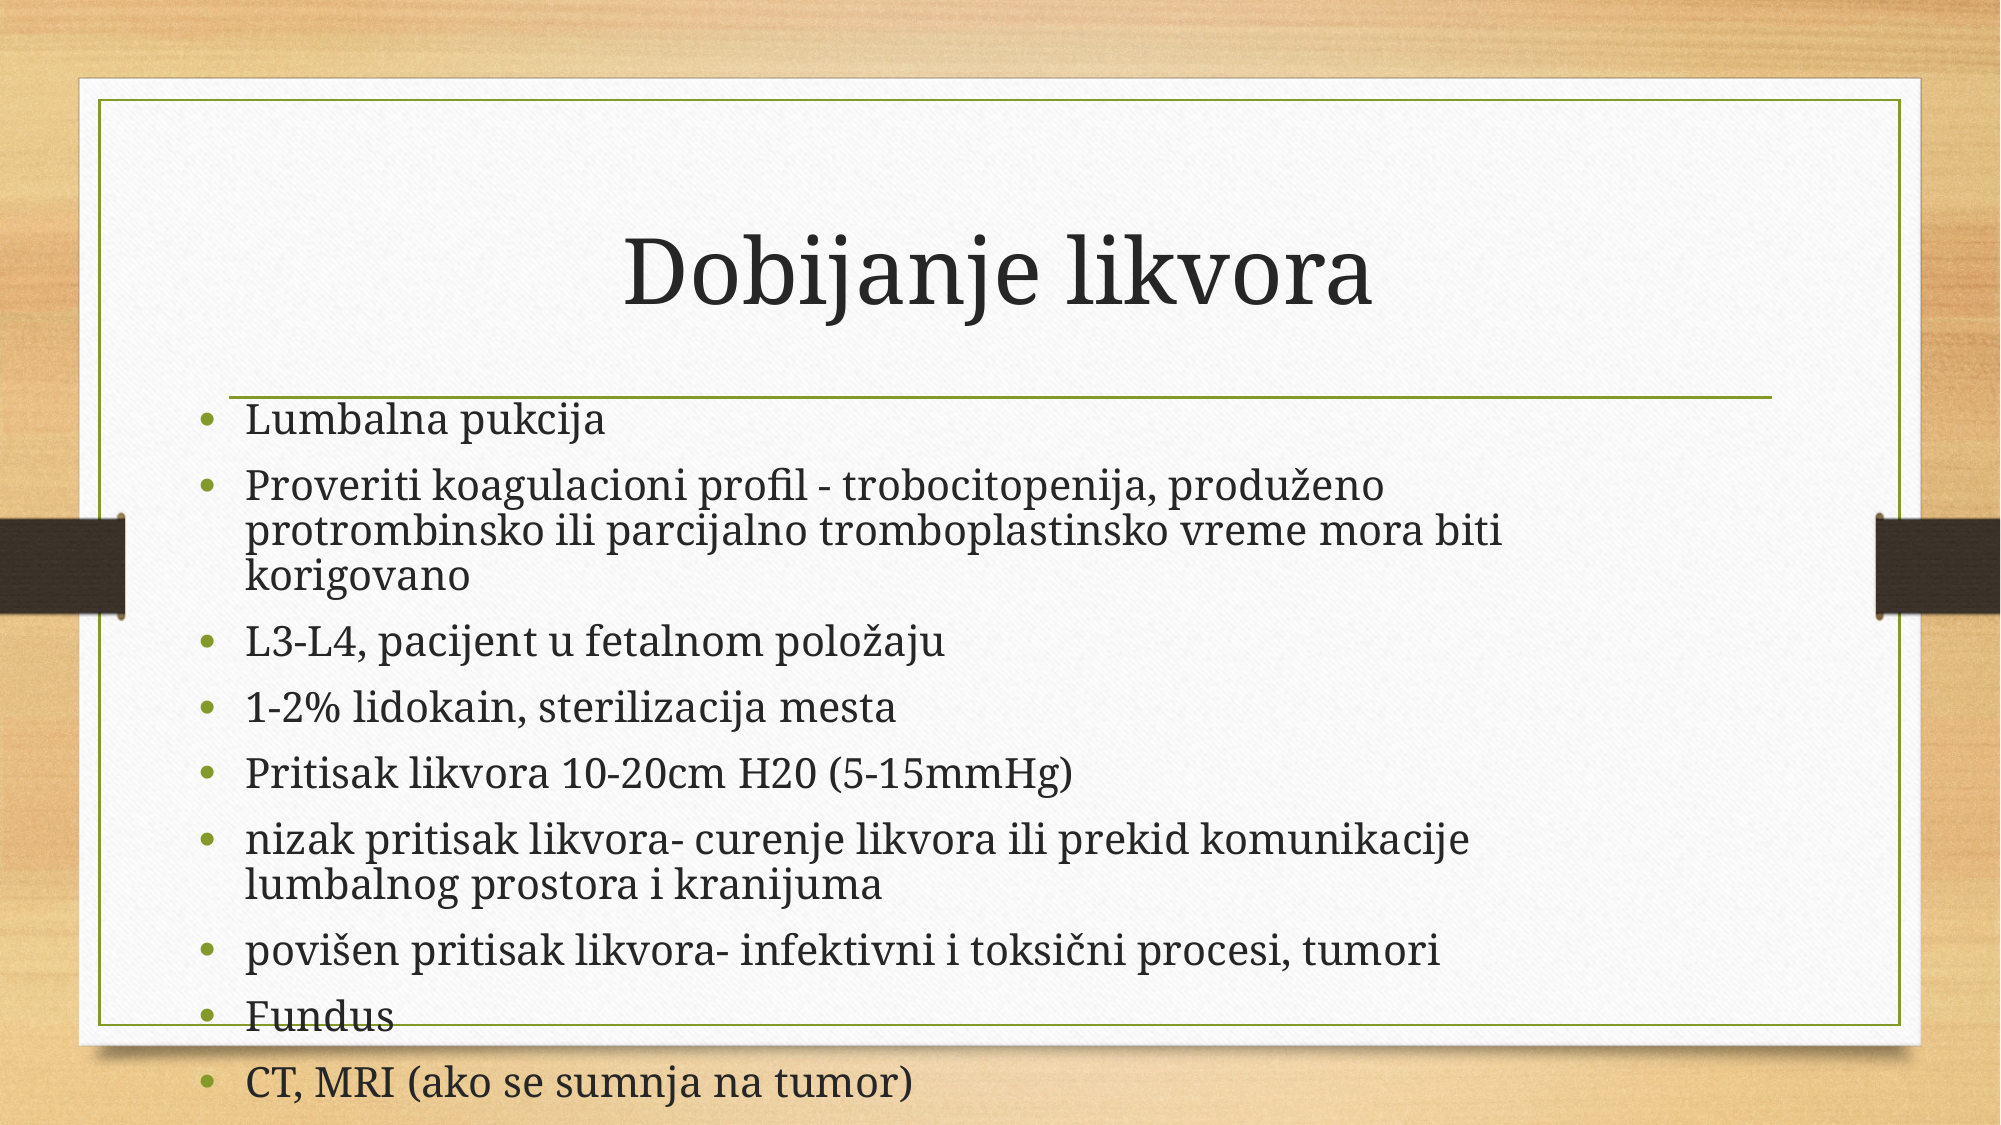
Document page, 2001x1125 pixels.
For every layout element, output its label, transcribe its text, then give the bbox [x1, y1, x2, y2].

list Lumbalna pukcija Proveriti koagulacioni profil - trobocitopenija, produženo protrombinsko ili parcijalno tromboplastinsko vreme mora biti korigovano L3-L4, pacijent u fetalnom položaju 1-2% lidokain, sterilizacija mesta Pritisak likvora 10-20cm H20 (5-15mmHg) nizak pritisak likvora- curenje likvora ili prekid komunikacije lumbalnog prostora i kranijuma povišen pritisak likvora- infektivni i toksični procesi, tumori Fundus CT, MRI (ako se sumnja na tumor) [183, 391, 1526, 1125]
picture [0, 0, 2001, 1125]
title Dobijanje likvora [212, 161, 1788, 375]
